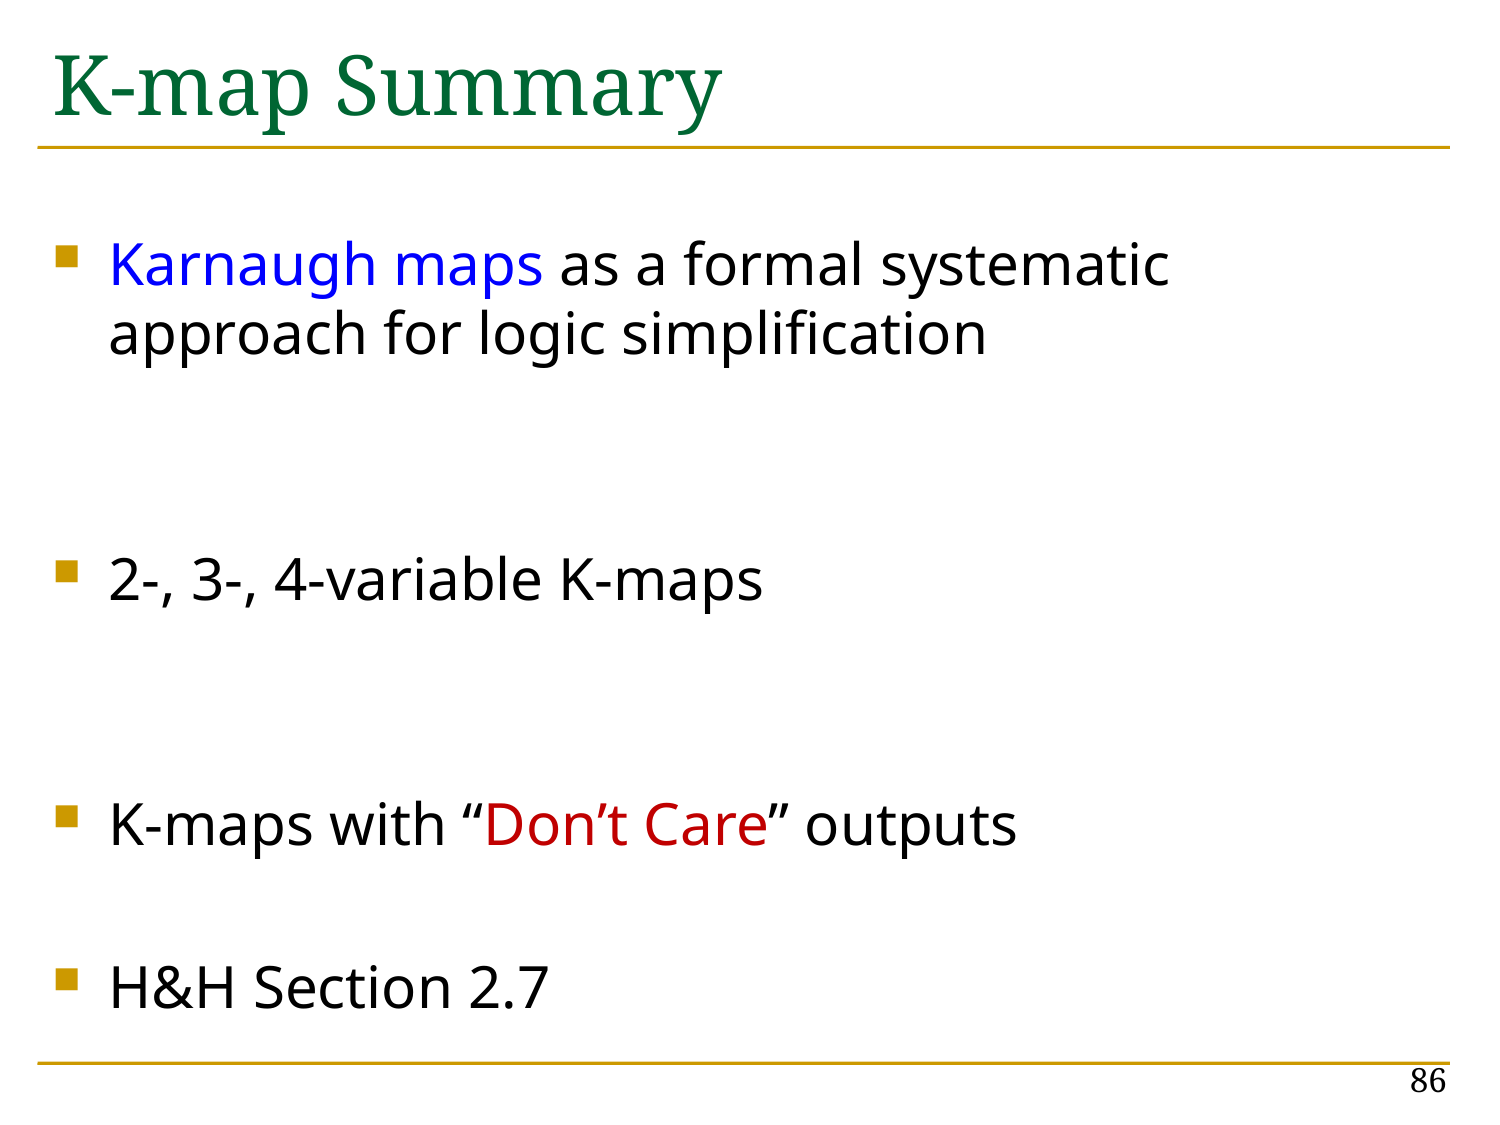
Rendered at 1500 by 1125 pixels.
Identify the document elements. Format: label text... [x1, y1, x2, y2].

title K-map Summary [37, 24, 1450, 147]
list Karnaugh maps as a formal systematic approach for logic simplification 2-, 3-, 4-variable K-maps K-maps with “Don’t Care” outputs H&H Section 2.7 [37, 147, 1450, 1007]
slide_number 86 [1111, 1036, 1462, 1112]
